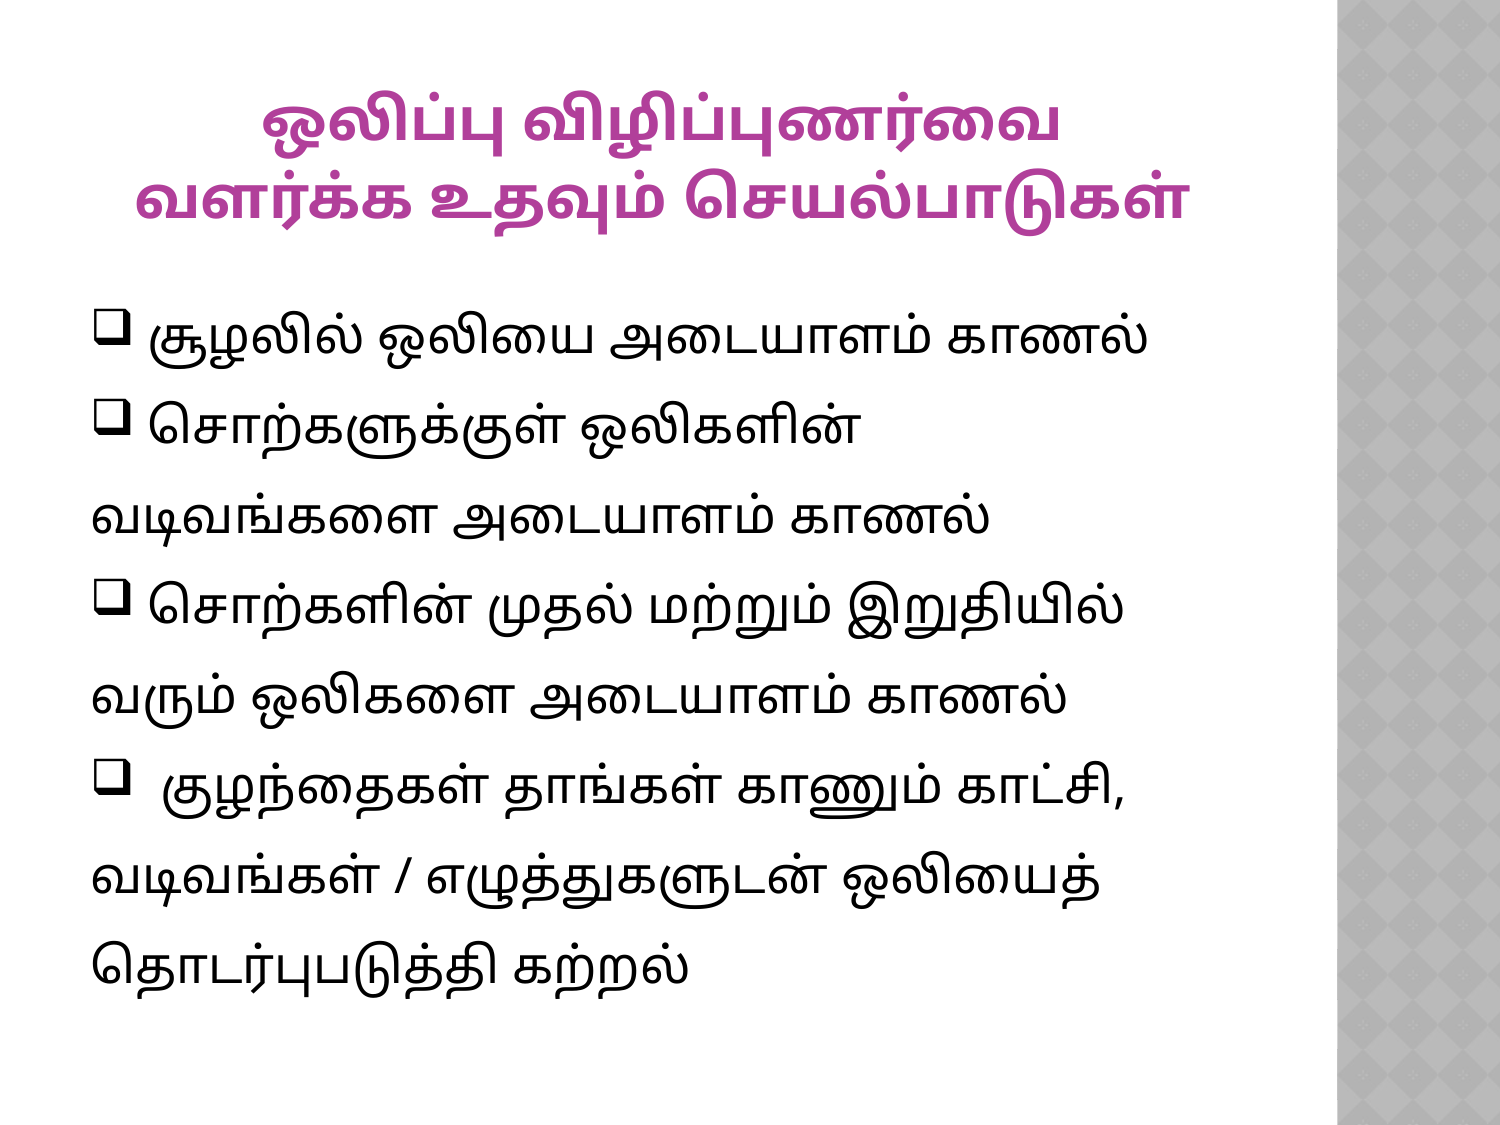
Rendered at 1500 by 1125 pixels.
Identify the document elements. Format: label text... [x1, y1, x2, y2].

text_box ஒலிப்பு விழிப்புணர்வை வளர்க்க உதவும் செயல்பாடுகள் [112, 75, 1213, 240]
text_box சூழலில் ஒலியை அடையாளம் காணல் சொற்களுக்குள் ஒலிகளின் வடிவங்களை அடையாளம் காணல் சொற்களின் முதல் மற்றும் இறுதியில் வரும் ஒலிகளை அடையாளம் காணல் குழந்தைகள் தாங்கள் காணும் காட்சி, வடிவங்கள் / எழுத்துகளுடன் ஒலியைத் தொடர்புபடுத்தி கற்றல் [75, 266, 1225, 1001]
